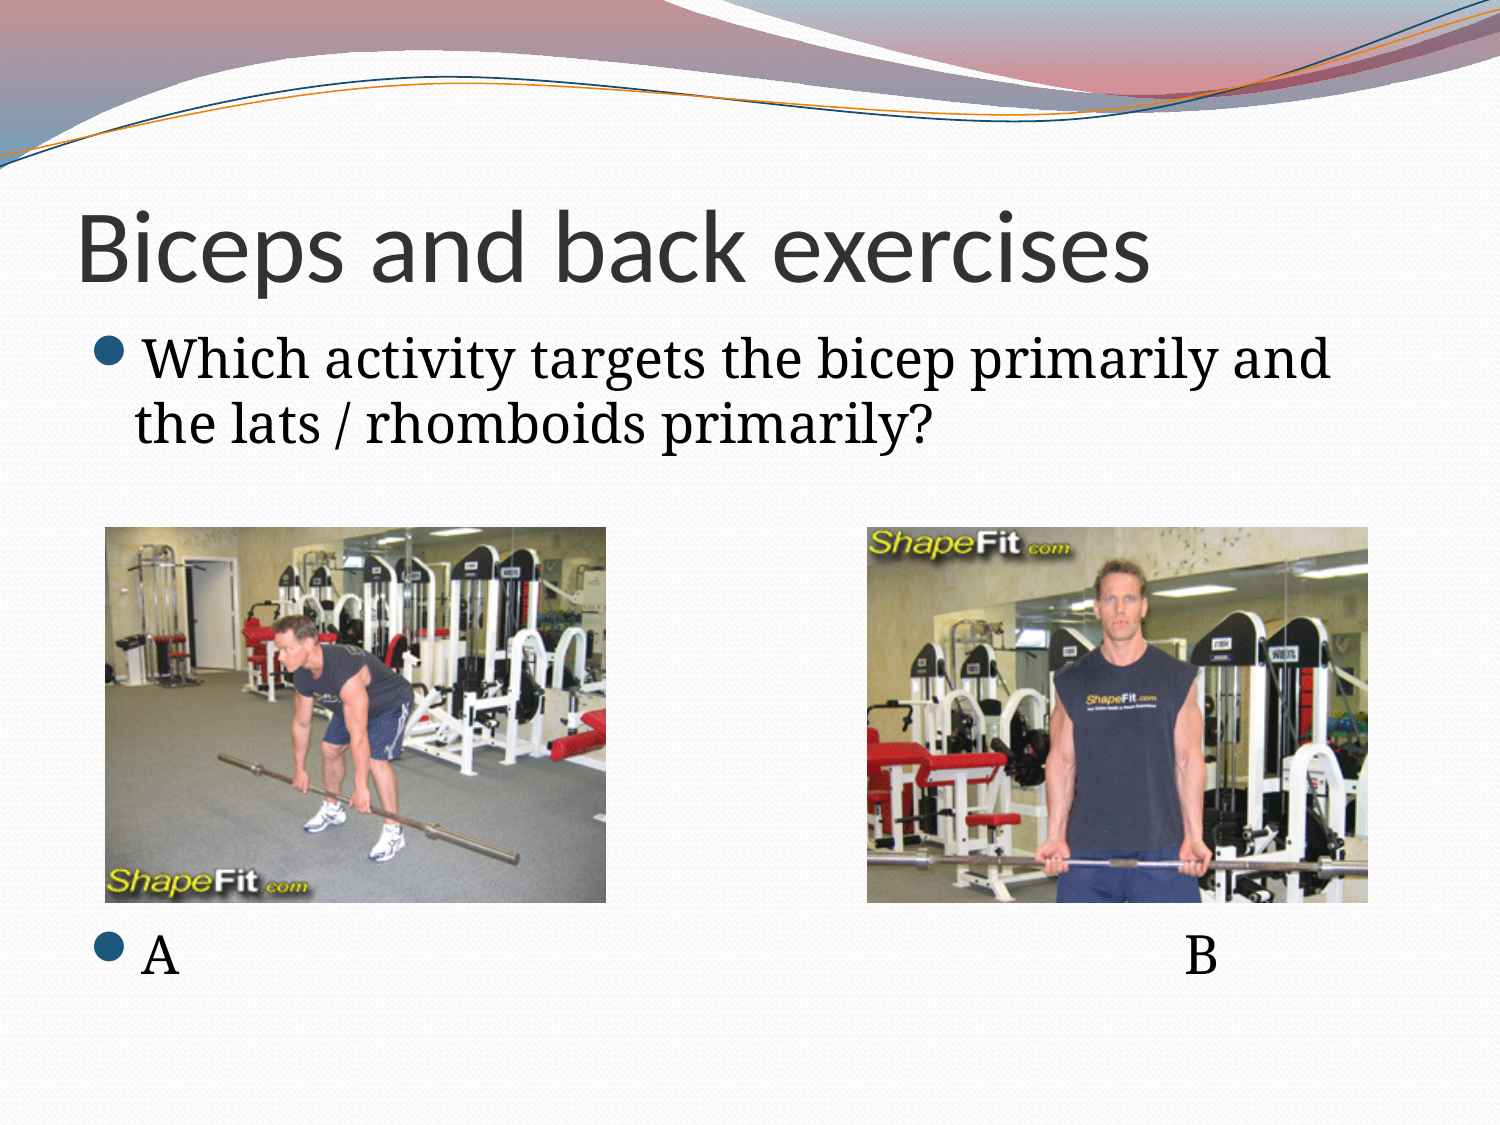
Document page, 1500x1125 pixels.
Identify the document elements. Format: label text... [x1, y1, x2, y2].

list Which activity targets the bicep primarily and the lats / rhomboids primarily? A B [75, 317, 1425, 1038]
picture [866, 527, 1368, 903]
picture [105, 527, 606, 903]
title Biceps and back exercises [75, 115, 1425, 303]
